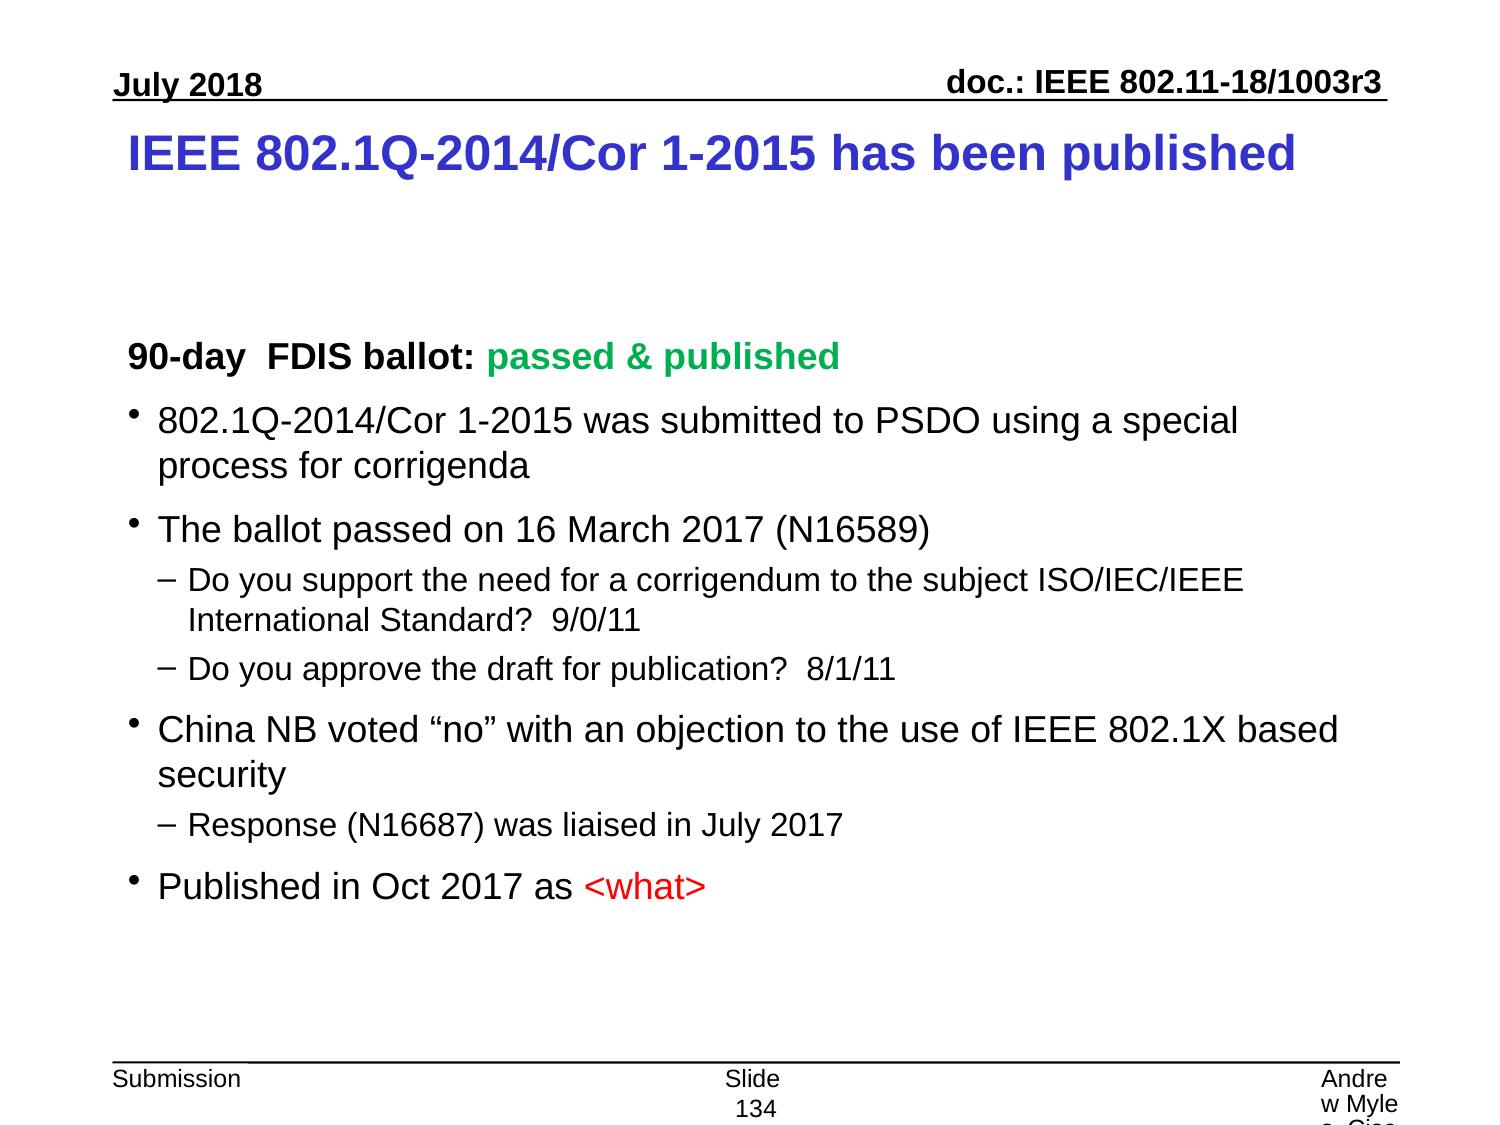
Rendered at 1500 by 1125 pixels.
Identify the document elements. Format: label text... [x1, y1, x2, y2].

title IEEE 802.1Q-2014/Cor 1-2015 has been published [112, 112, 1388, 288]
footer Andrew Myles, Cisco [1320, 1061, 1402, 1093]
list 90-day FDIS ballot: passed & published 802.1Q-2014/Cor 1-2015 was submitted to PSDO using a special process for corrigenda The ballot passed on 16 March 2017 (N16589) Do you support the need for a corrigendum to the subject ISO/IEC/IEEE International Standard? 9/0/11 Do you approve the draft for publication? 8/1/11 China NB voted “no” with an objection to the use of IEEE 802.1X based security Response (N16687) was liaised in July 2017 Published in Oct 2017 as <what> [112, 324, 1388, 1000]
slide_number Slide 134 [709, 1061, 803, 1093]
